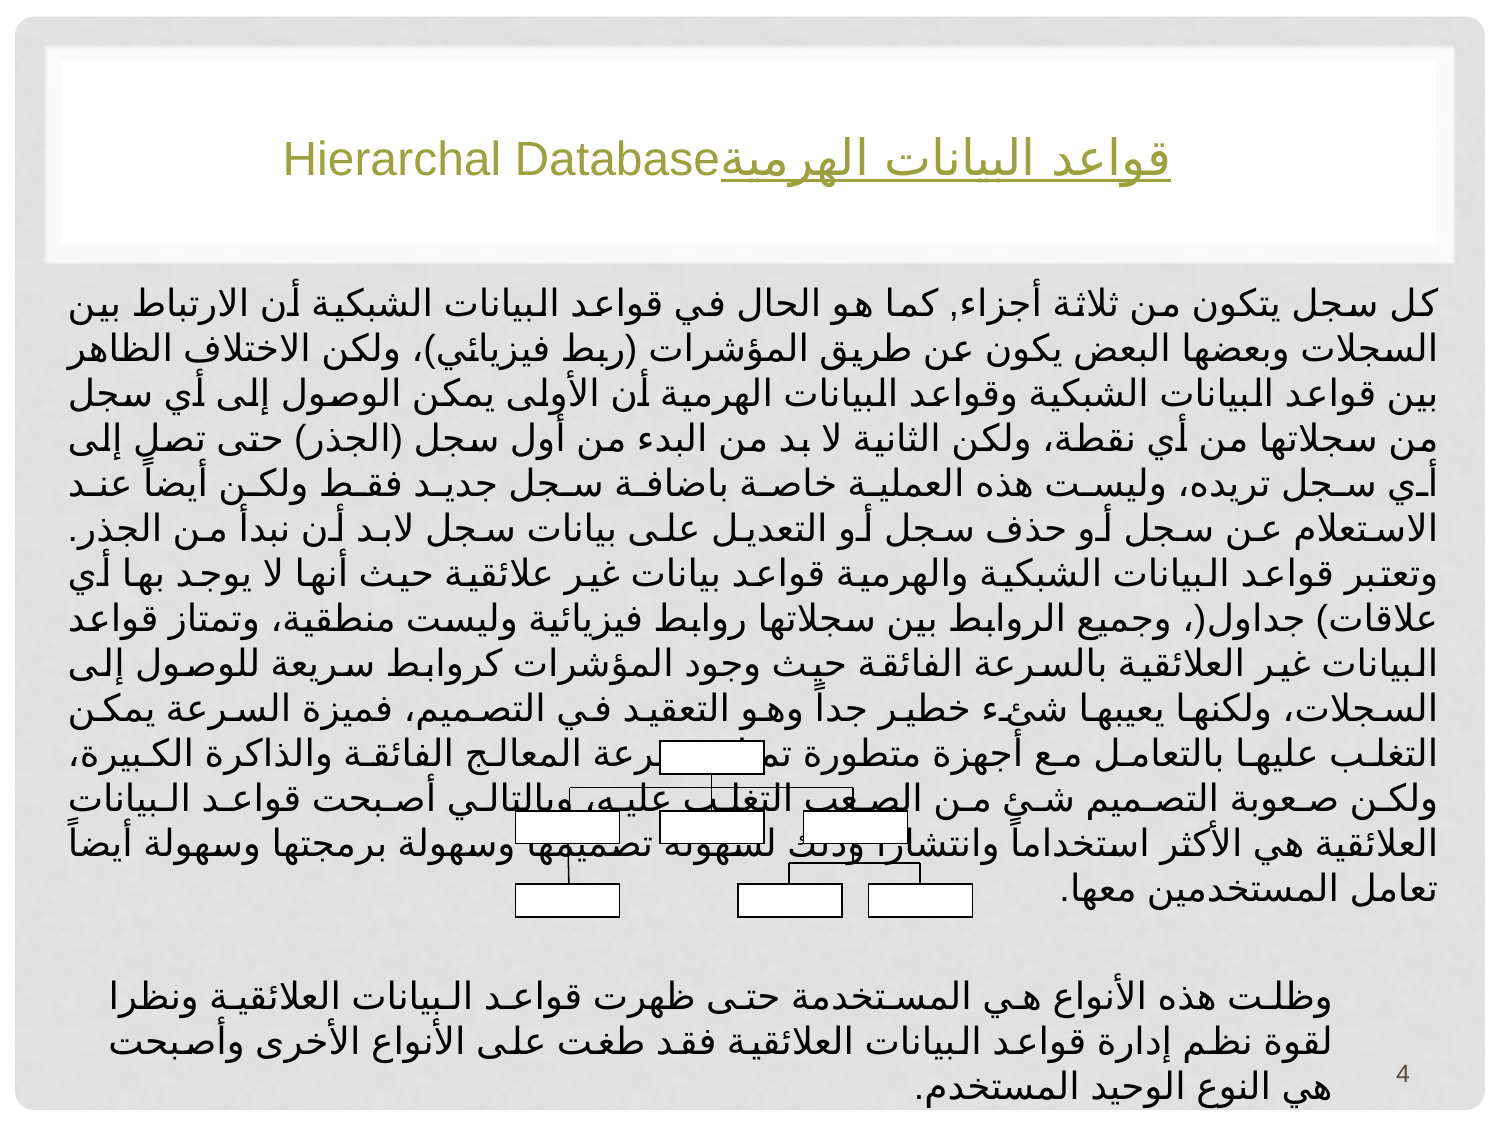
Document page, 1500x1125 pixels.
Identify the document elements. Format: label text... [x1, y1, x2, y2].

text_box وظلت هذه الأنواع هي المستخدمة حتى ظهرت قواعد البيانات العلائقية ونظرا لقوة نظم إدارة قواعد البيانات العلائقية فقد طغت على الأنواع الأخرى وأصبحت هي النوع الوحيد المستخدم. [93, 964, 1348, 1115]
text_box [515, 740, 973, 918]
text_box كل سجل يتكون من ثلاثة أجزاء, كما هو الحال في قواعد البيانات الشبكية أن الارتباط بين السجلات وبعضها البعض يكون عن طريق المؤشرات (ربط فيزيائي)، ولكن الاختلاف الظاهر بين قواعد البيانات الشبكية وقواعد البيانات الهرمية أن الأولى يمكن الوصول إلى أي سجل من سجلاتها من أي نقطة، ولكن الثانية لا بد من البدء من أول سجل (الجذر) حتى تصل إلى أي سجل تريده، وليست هذه العملية خاصة باضافة سجل جديد فقط ولكن أيضاً عند الاستعلام عن سجل أو حذف سجل أو التعديل على بيانات سجل لابد أن نبدأ من الجذر. وتعتبر قواعد البيانات الشبكية والهرمية قواعد بيانات غير علائقية حيث أنها لا يوجد بها أي علاقات) جداول(، وجميع الروابط بين سجلاتها روابط فيزيائية وليست منطقية، وتمتاز قواعد البيانات غير العلائقية بالسرعة الفائقة حيث وجود المؤشرات كروابط سريعة للوصول إلى السجلات، ولكنها يعيبها شئء خطير جداً وهو التعقيد في التصميم، فميزة السرعة يمكن التغلب عليها بالتعامل مع أجهزة متطورة تمتاز بسرعة المعالج الفائقة والذاكرة الكبيرة، ولكن صعوبة التصميم شئ من الصعب التغلب عليه، وبالتالي أصبحت قواعد البيانات العلائقية هي الأكثر استخداماً وانتشاراً وذلك لسهولة تصميمها وسهولة برمجتها وسهولة أيضاً تعامل المستخدمين معها. [53, 271, 1454, 917]
slide_number 4 [1074, 1042, 1425, 1103]
text_box قواعد البيانات الهرميةHierarchal Database [226, 118, 1246, 194]
